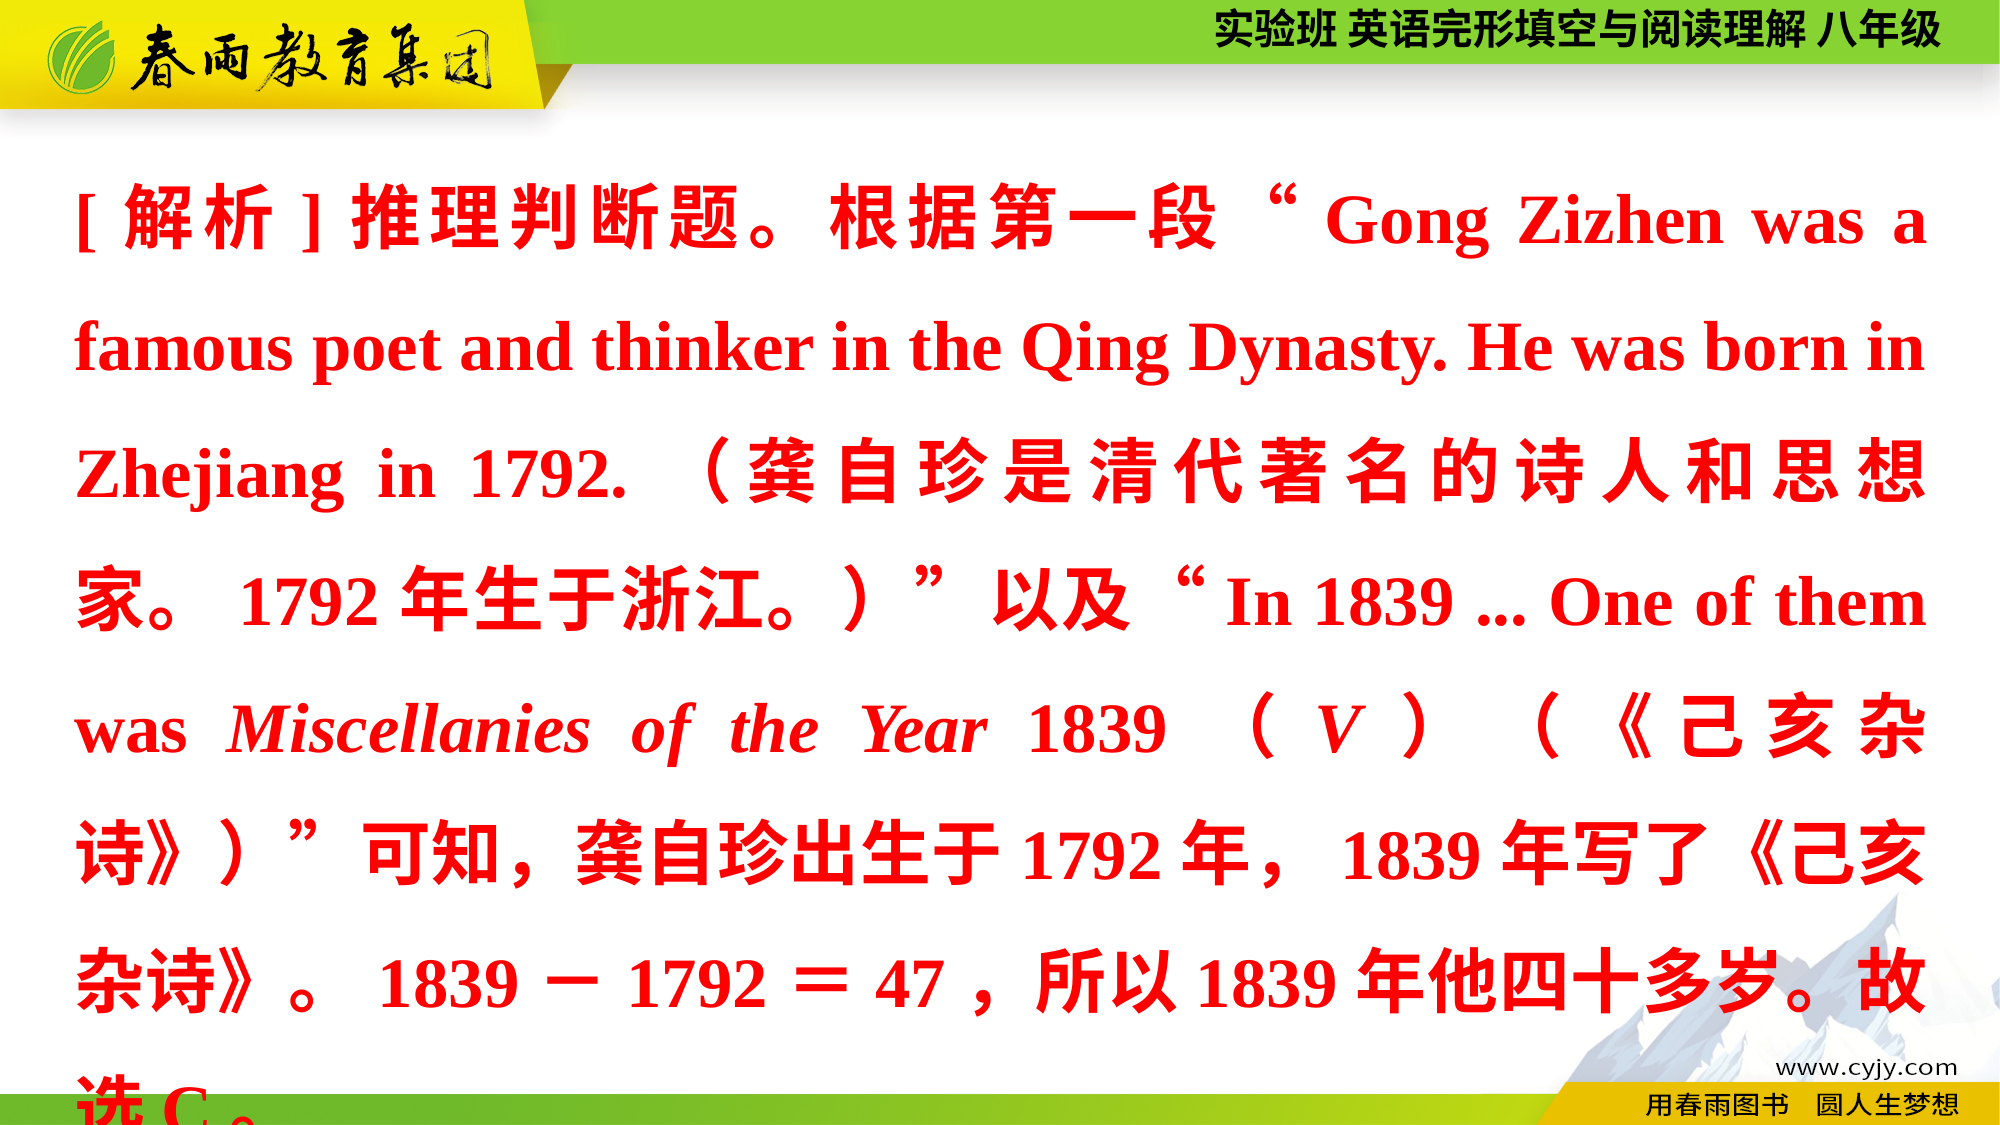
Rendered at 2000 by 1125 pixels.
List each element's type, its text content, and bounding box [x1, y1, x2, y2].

list [解析]推理判断题。根据第一段“Gong Zizhen was a famous poet and thinker in the Qing Dynasty. He was born in Zhejiang in 1792.（龚自珍是清代著名的诗人和思想家。1792年生于浙江。）”以及“In 1839 ... One of them was Miscellanies of the Year 1839（V）（《己亥杂诗》）”可知，龚自珍出生于1792年，1839年写了《己亥杂诗》。1839－1792＝47，所以1839年他四十多岁。故选C。 [59, 122, 1944, 1039]
picture [0, 0, 2000, 1125]
